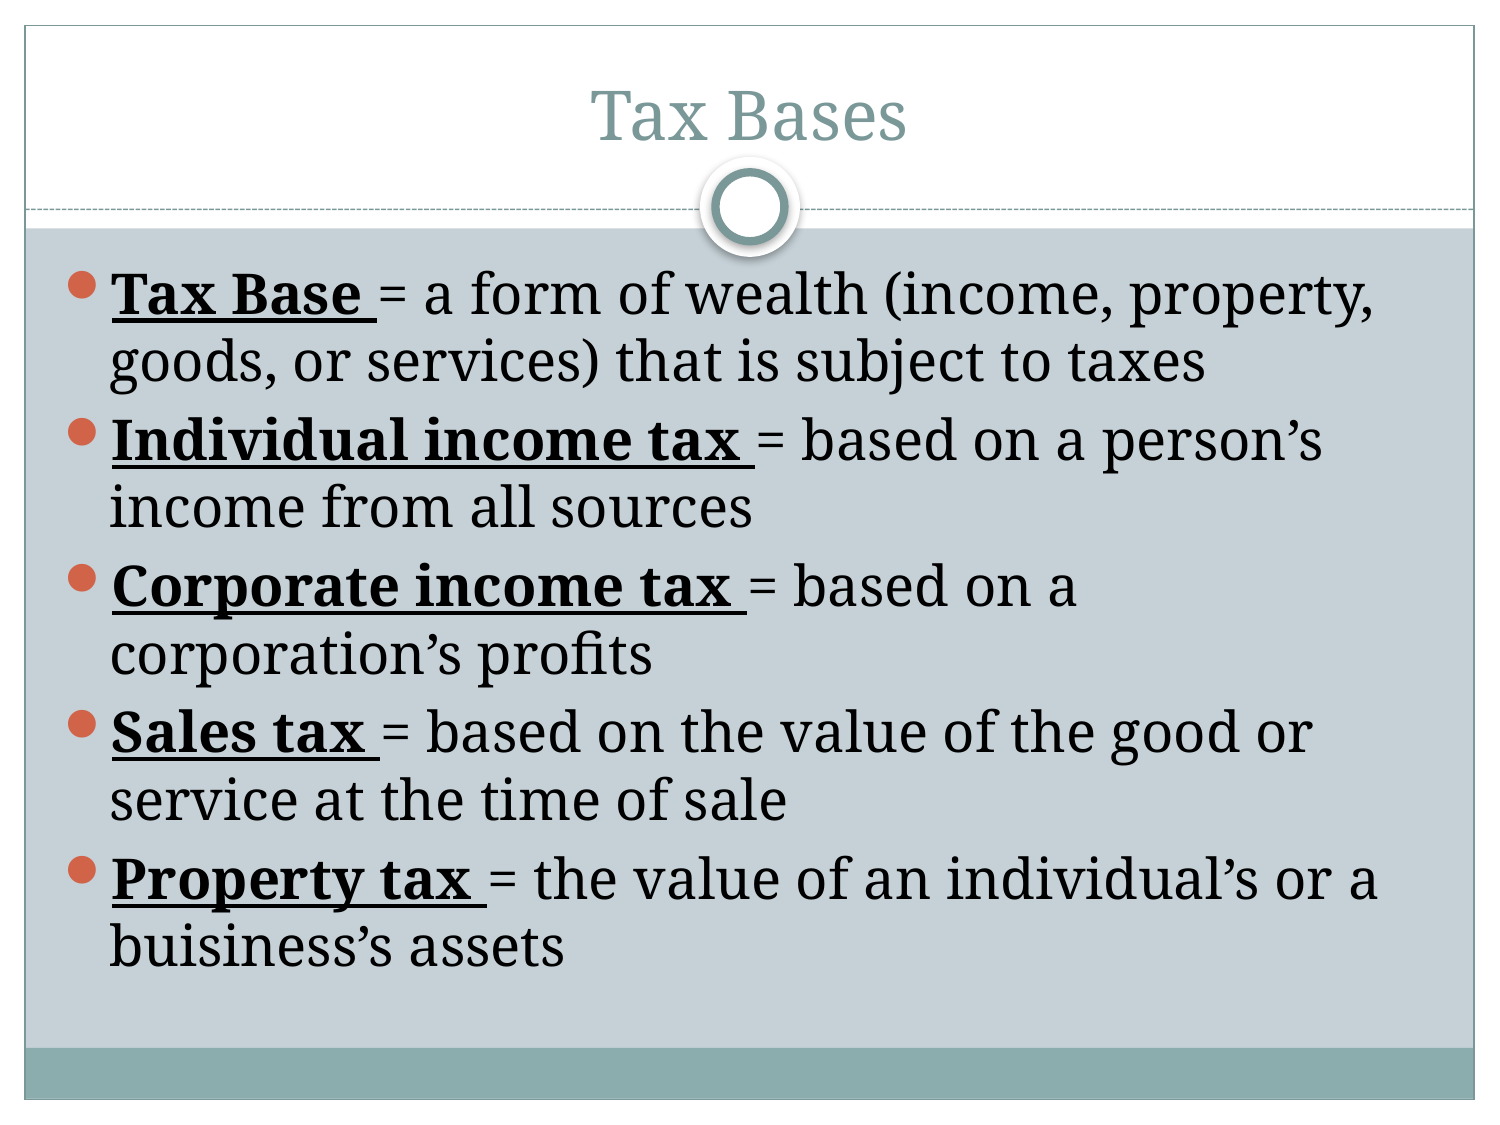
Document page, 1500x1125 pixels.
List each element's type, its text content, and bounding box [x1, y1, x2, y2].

title Tax Bases [49, 37, 1450, 162]
list Tax Base = a form of wealth (income, property, goods, or services) that is subject to taxes Individual income tax = based on a person’s income from all sources Corporate income tax = based on a corporation’s profits Sales tax = based on the value of the good or service at the time of sale Property tax = the value of an individual’s or a buisiness’s assets [49, 250, 1445, 1001]
